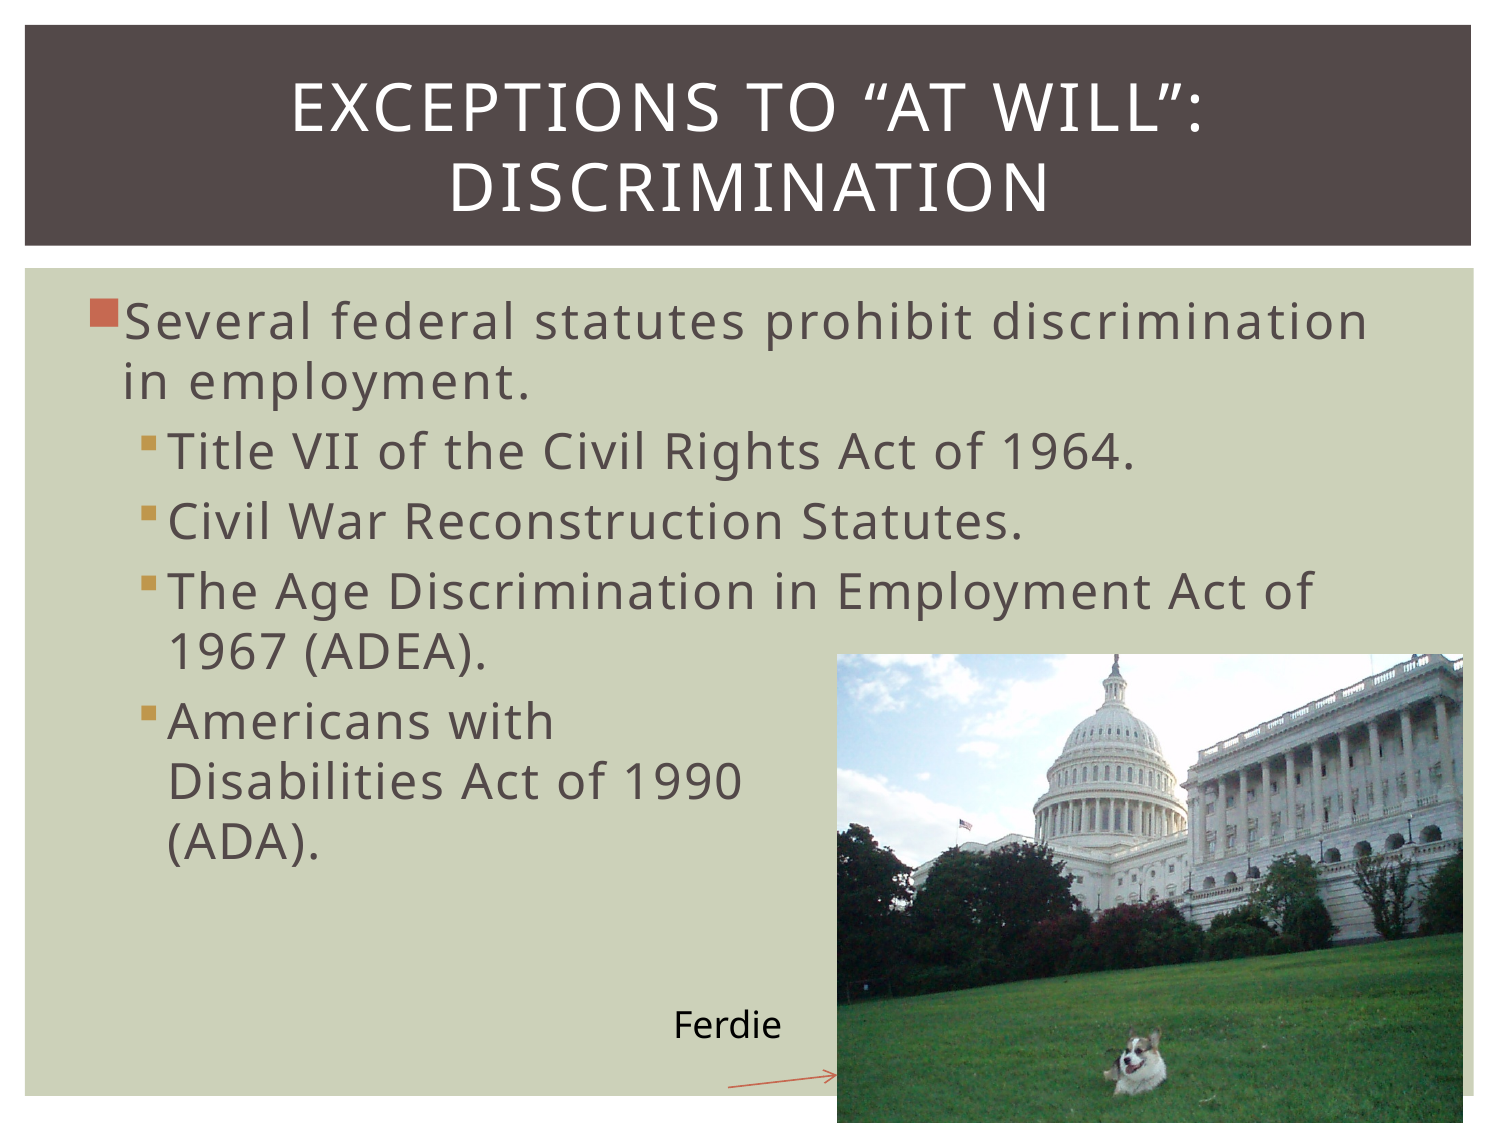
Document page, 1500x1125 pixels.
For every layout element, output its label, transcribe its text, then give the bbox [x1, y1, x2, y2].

text_box Ferdie [658, 993, 798, 1054]
title Exceptions to “at will”: Discrimination [62, 58, 1438, 232]
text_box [727, 1074, 838, 1088]
picture [837, 653, 1463, 1124]
list Several federal statutes prohibit discrimination in employment. Title VII of the Civil Rights Act of 1964. Civil War Reconstruction Statutes. The Age Discrimination in Employment Act of 1967 (ADEA). Americans with Disabilities Act of 1990 (ADA). [62, 281, 1442, 1005]
